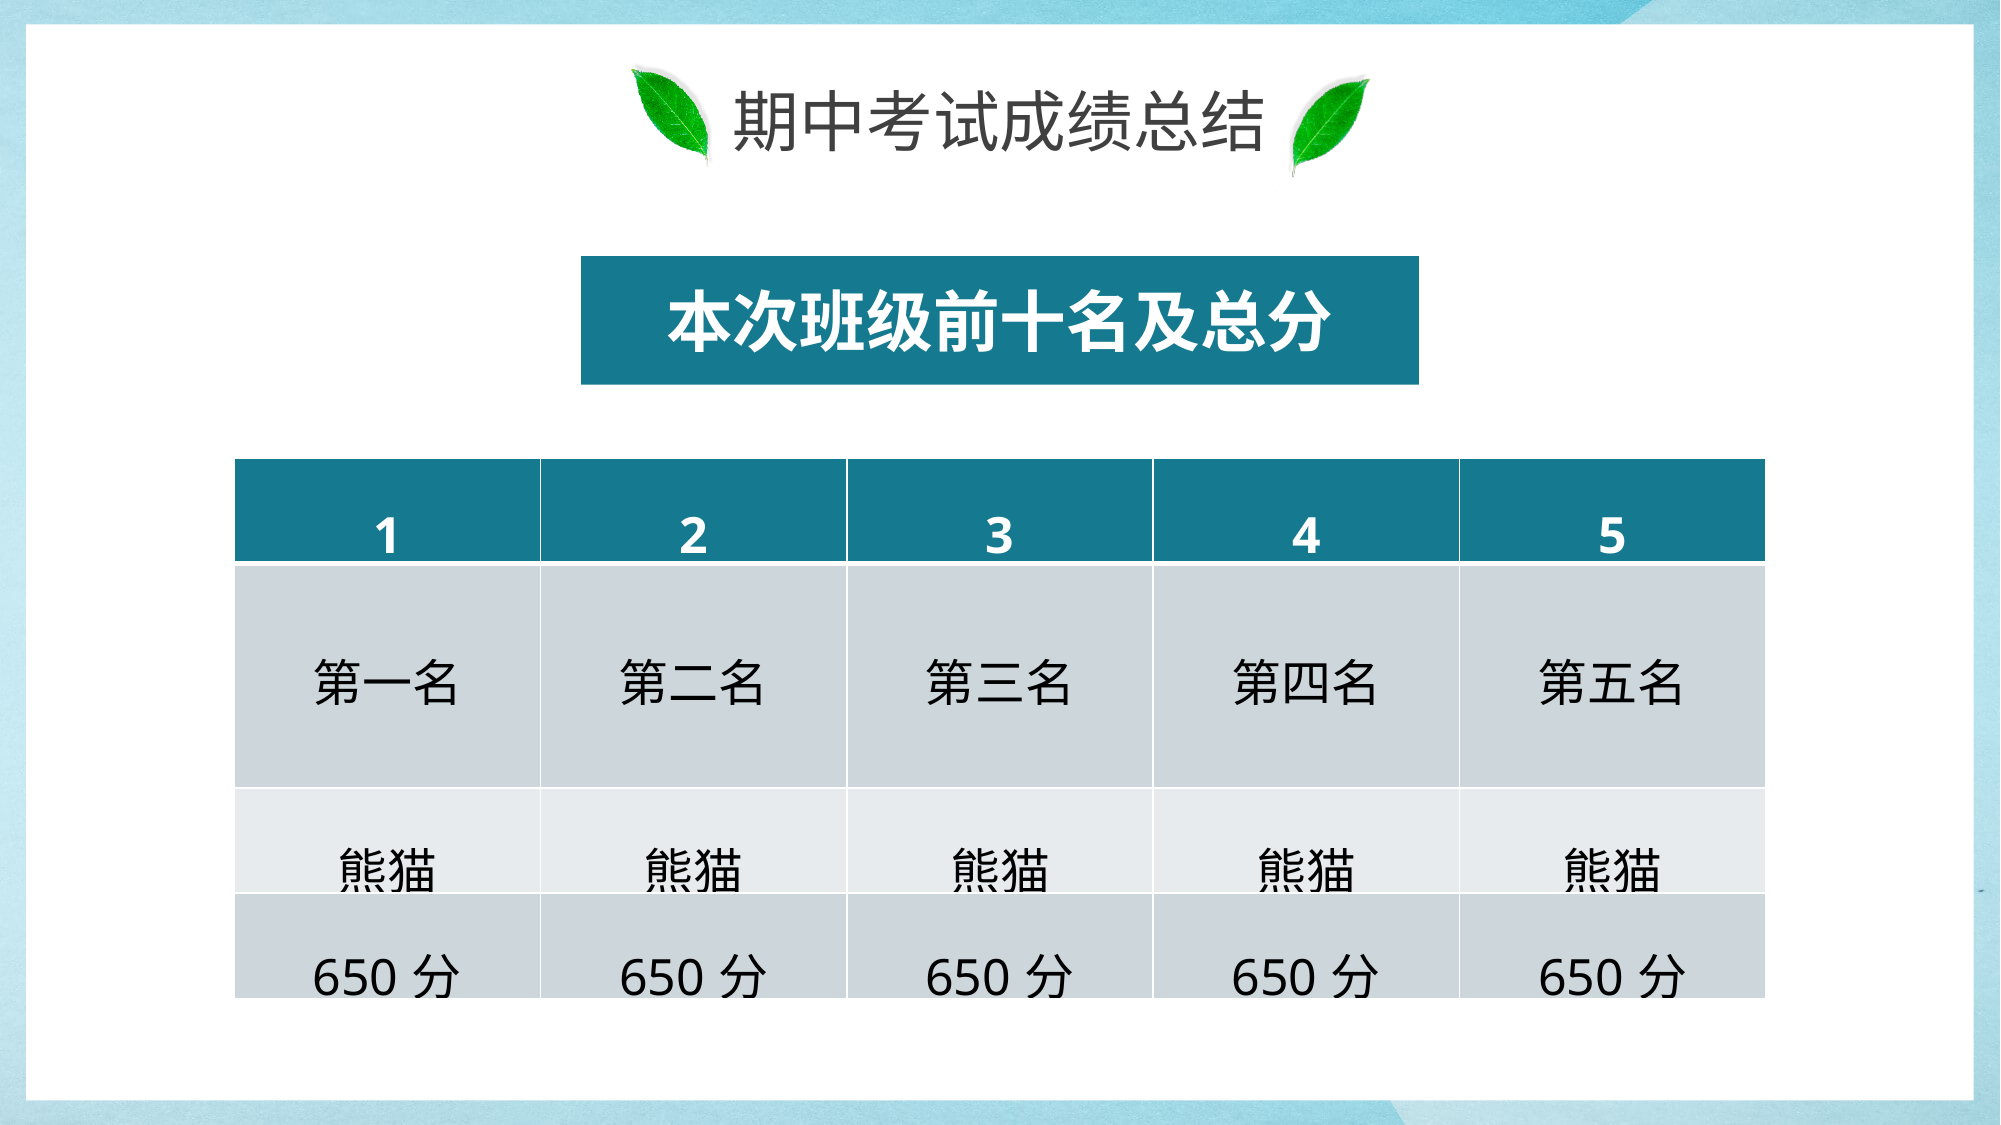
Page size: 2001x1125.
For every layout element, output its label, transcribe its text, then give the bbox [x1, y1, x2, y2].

picture [0, 0, 2000, 1125]
table_cell 熊猫 [848, 789, 1152, 892]
table_header 1 [235, 459, 540, 561]
table_cell 650分 [1460, 894, 1765, 998]
table_cell 第五名 [1460, 566, 1765, 787]
table_cell 熊猫 [1460, 789, 1765, 892]
table_cell 第三名 [848, 566, 1152, 787]
table_cell 第一名 [235, 566, 540, 787]
table_cell 熊猫 [541, 789, 846, 892]
table_header 3 [848, 459, 1152, 561]
table_cell 650分 [1154, 894, 1459, 998]
table_header 2 [541, 459, 846, 561]
table_header 5 [1460, 459, 1765, 561]
table_cell 第四名 [1154, 566, 1459, 787]
table_cell 650分 [235, 894, 540, 998]
table_cell 650分 [848, 894, 1152, 998]
table_cell 熊猫 [235, 789, 540, 892]
table_header 4 [1154, 459, 1459, 561]
table_cell 第二名 [541, 566, 846, 787]
table_cell 熊猫 [1154, 789, 1459, 892]
table_cell 650分 [541, 894, 846, 998]
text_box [581, 255, 1419, 385]
